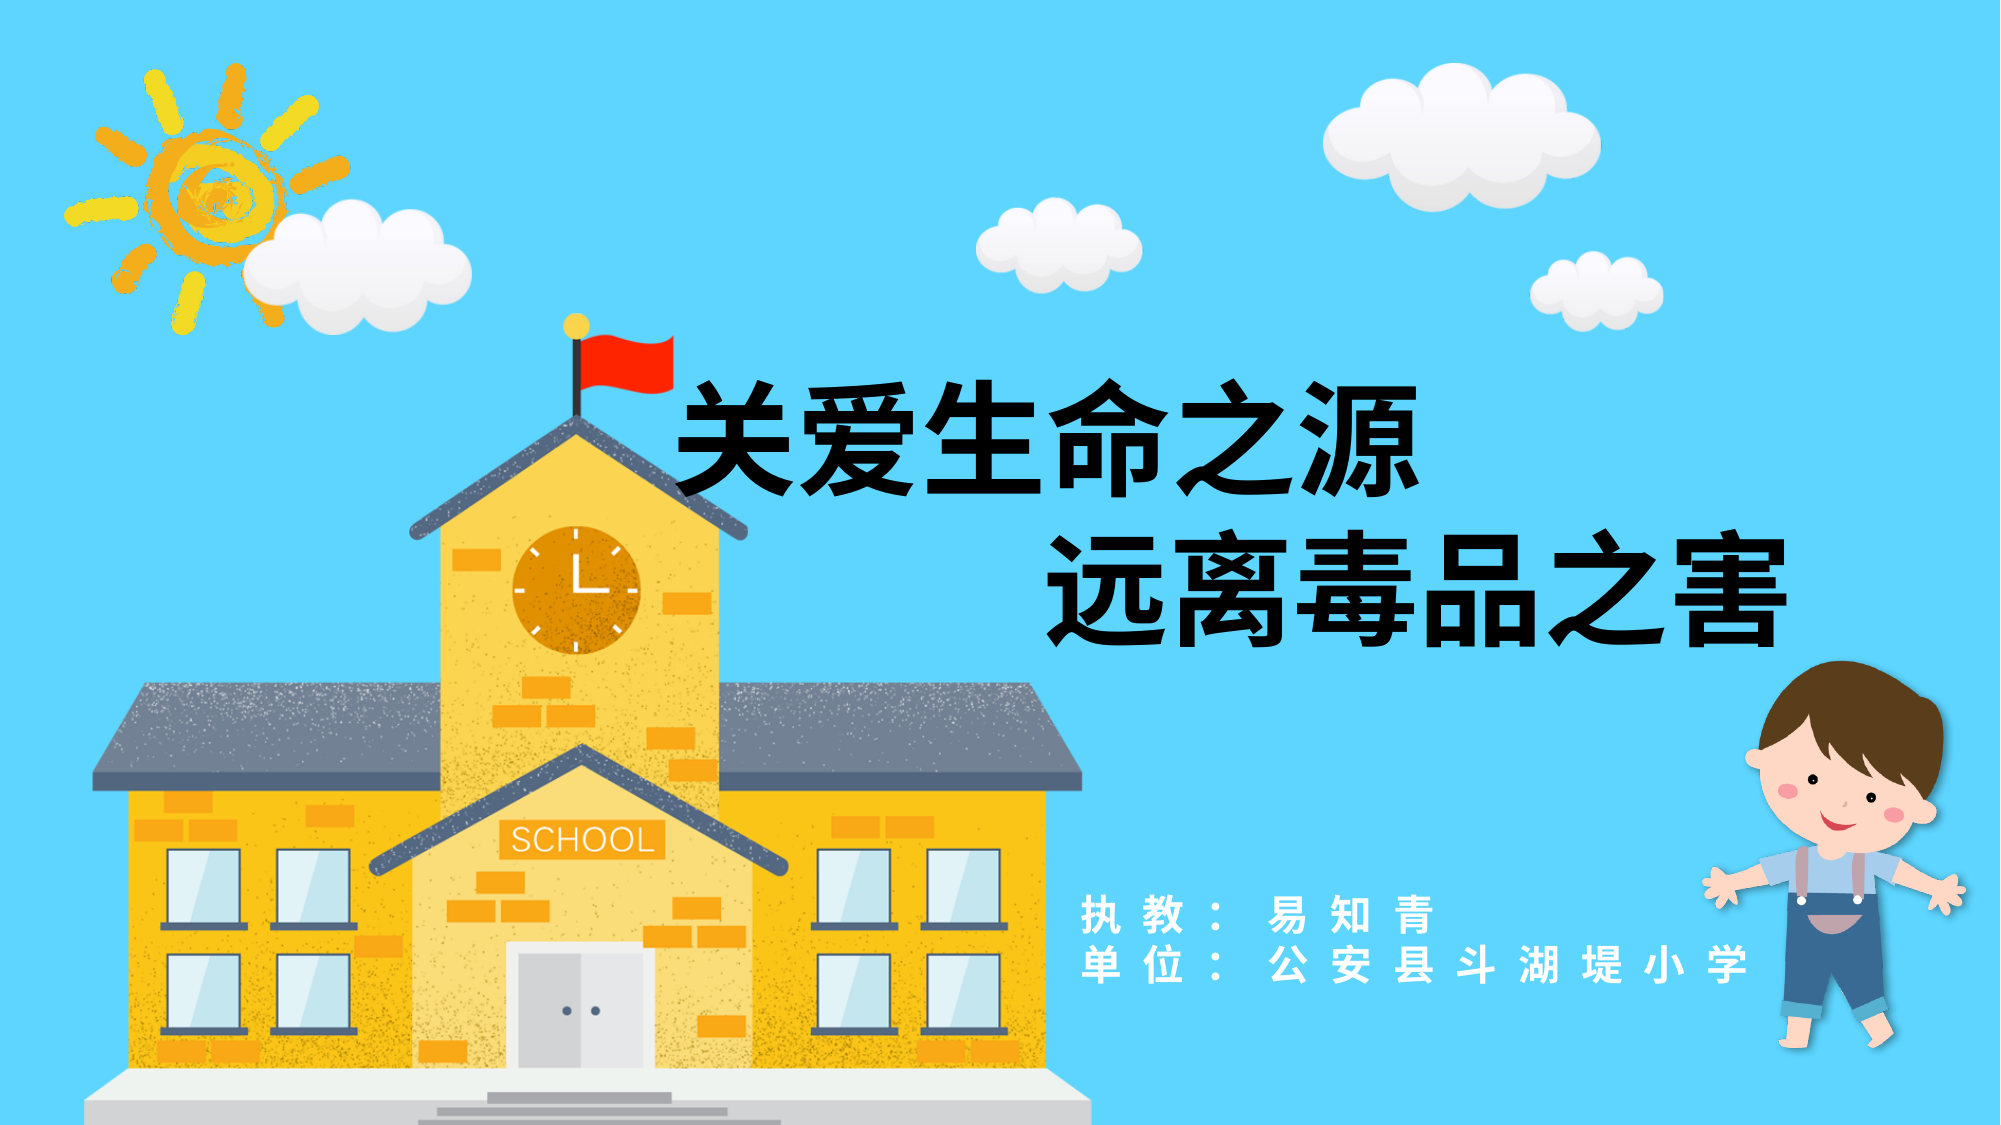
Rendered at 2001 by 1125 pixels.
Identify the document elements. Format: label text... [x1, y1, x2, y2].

picture [1675, 588, 2000, 1096]
picture [64, 63, 1664, 1125]
text_box 关爱生命之源 远离毒品之害 [1122, 353, 1956, 669]
text_box 执教：易知青 单位：公安县斗湖堤小学 [1122, 880, 1675, 996]
